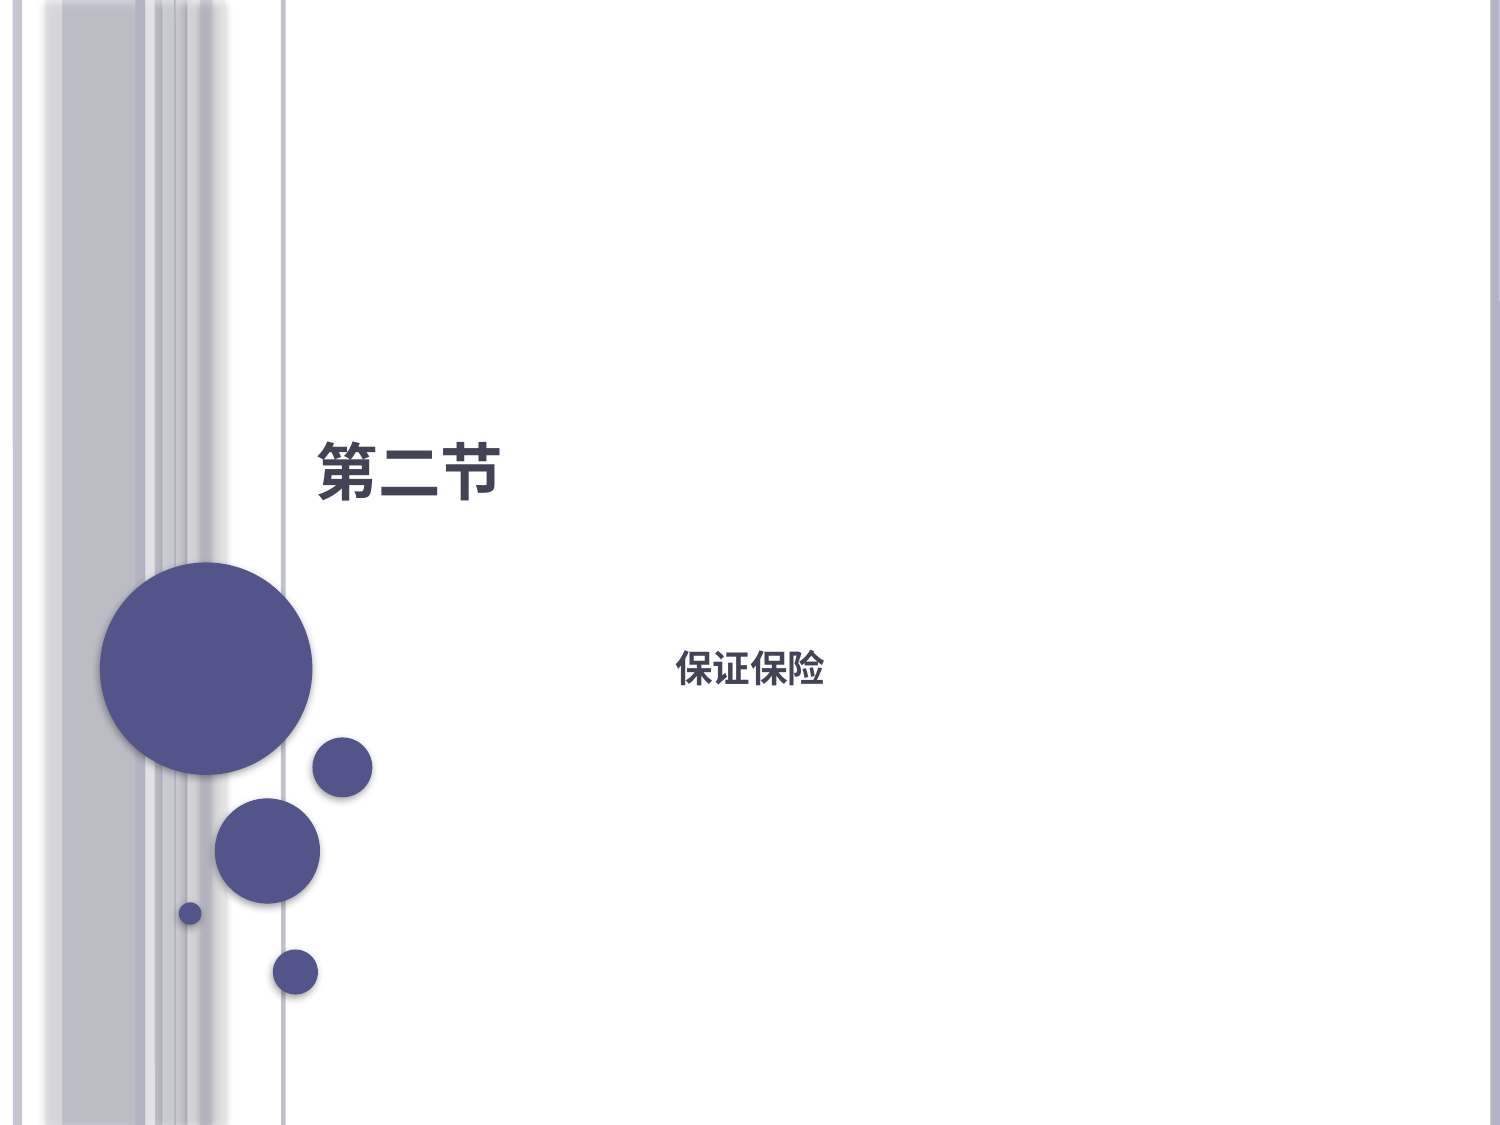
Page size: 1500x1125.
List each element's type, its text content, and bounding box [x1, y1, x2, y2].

title 第二节 [301, 349, 1388, 591]
subtitle 保证保险 [224, 637, 1276, 926]
